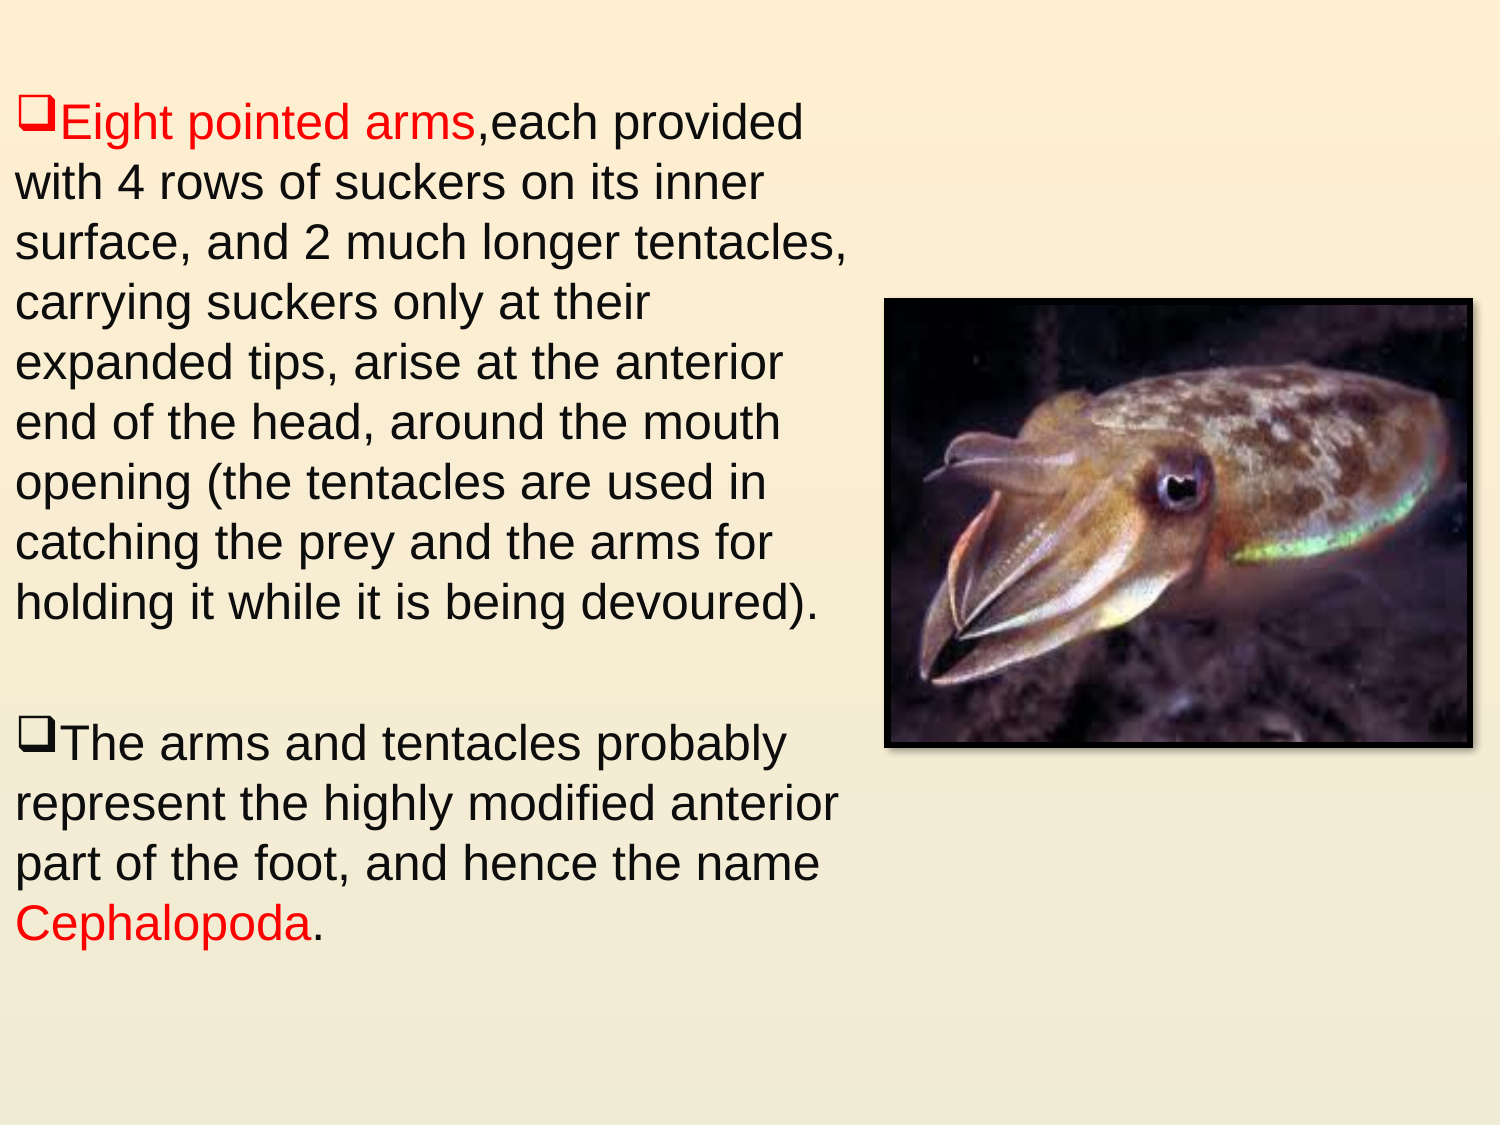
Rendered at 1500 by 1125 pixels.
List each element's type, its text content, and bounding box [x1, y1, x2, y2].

text_box Eight pointed arms,each provided with 4 rows of suckers on its inner surface, and 2 much longer tentacles, carrying suckers only at their expanded tips, arise at the anterior end of the head, around the mouth opening (the tentacles are used in catching the prey and the arms for holding it while it is being devoured). [0, 81, 880, 637]
text_box The arms and tentacles probably represent the highly modified anterior part of the foot, and hence the name Cephalopoda. [0, 703, 880, 958]
picture [890, 304, 1468, 743]
